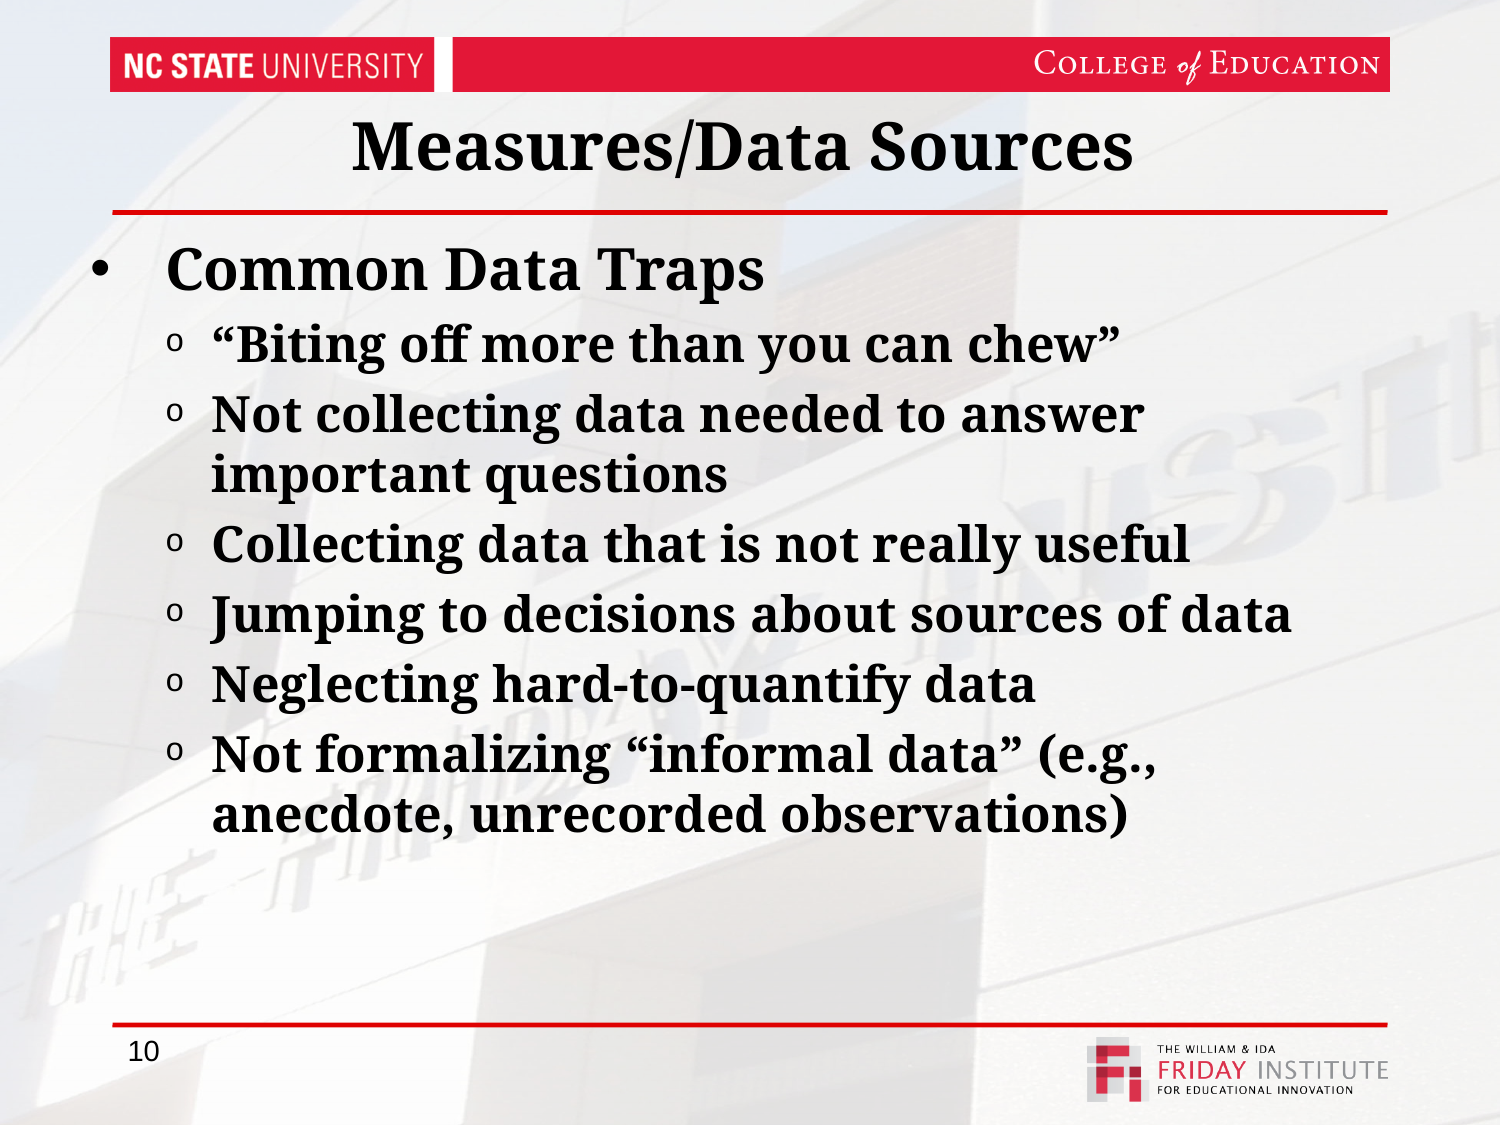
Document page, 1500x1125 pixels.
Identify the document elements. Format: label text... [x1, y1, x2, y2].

title Measures/Data Sources [74, 49, 1413, 224]
slide_number 10 [112, 1024, 326, 1101]
list Common Data Traps “Biting off more than you can chew” Not collecting data needed to answer important questions Collecting data that is not really useful Jumping to decisions about sources of data Neglecting hard-to-quantify data Not formalizing “informal data” (e.g., anecdote, unrecorded observations) [74, 224, 1426, 1013]
picture [110, 37, 1390, 49]
picture [1087, 1037, 1388, 1102]
